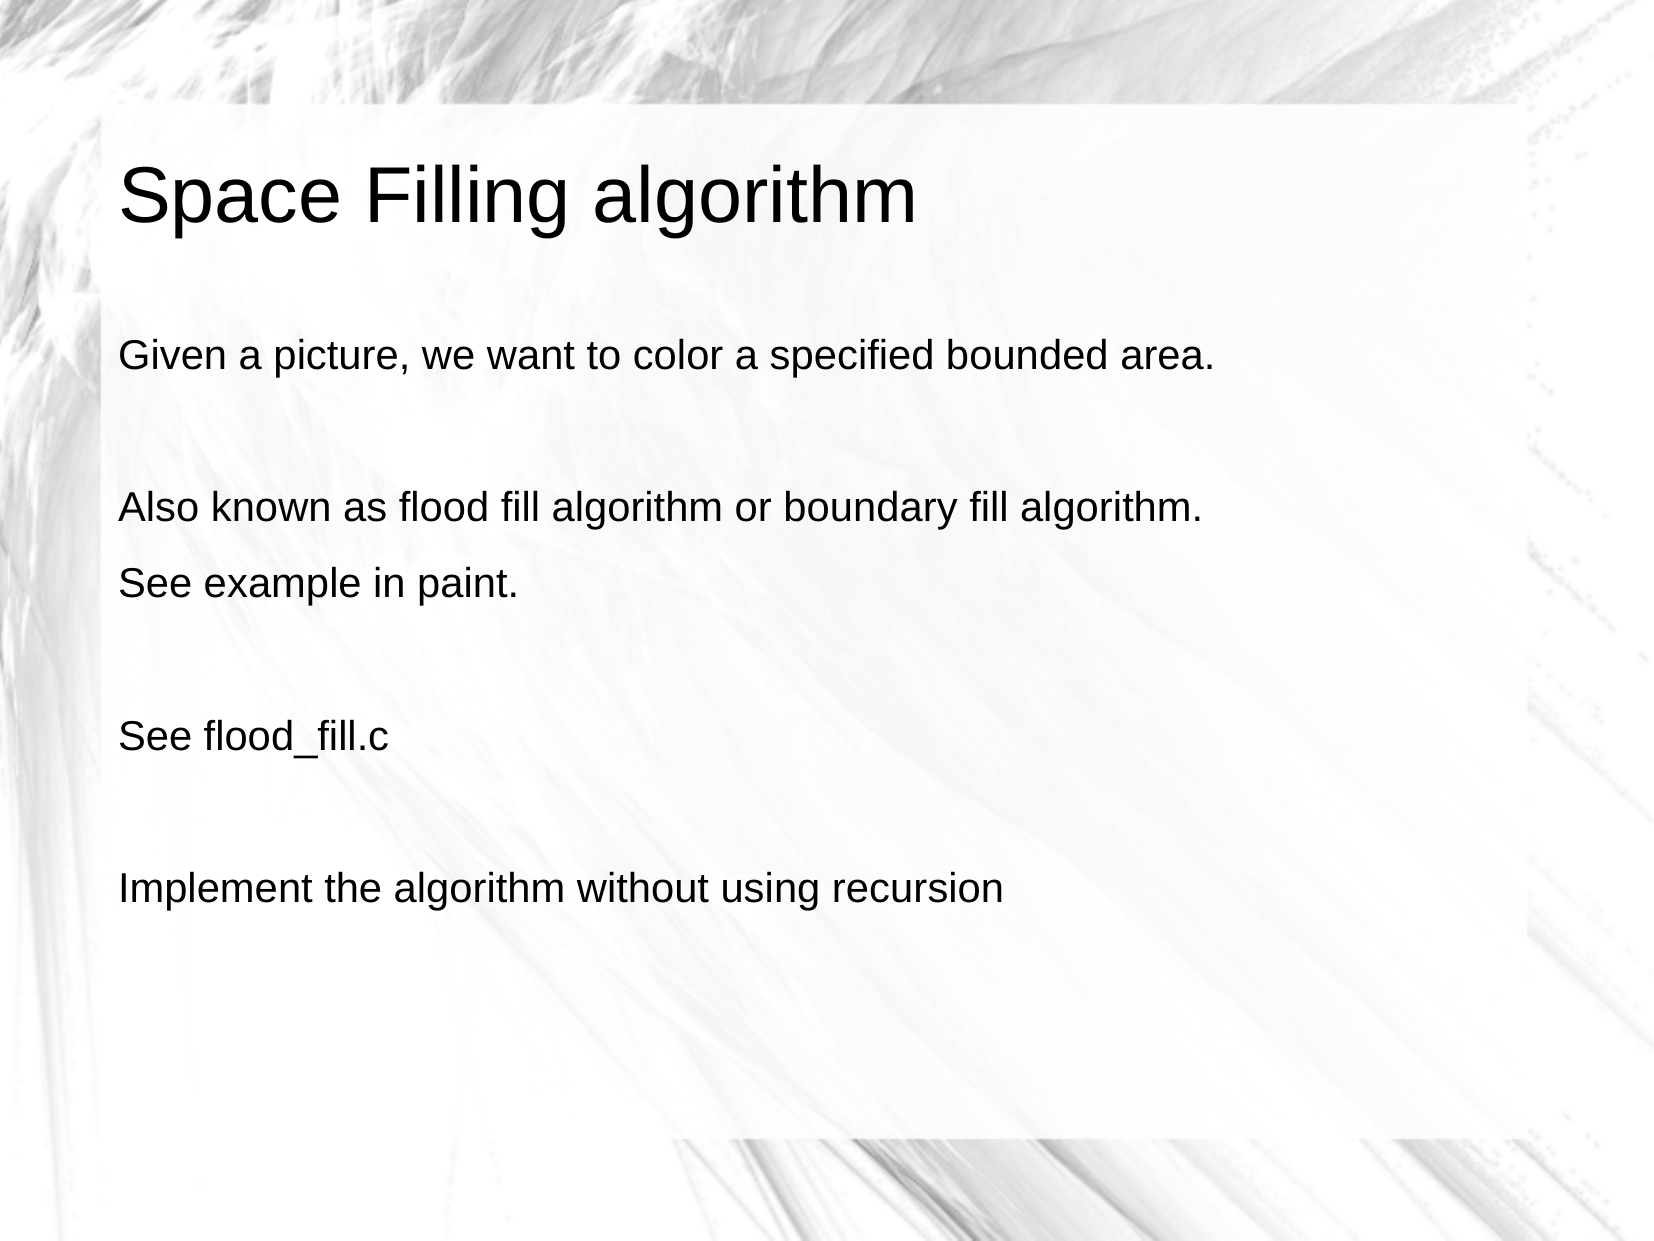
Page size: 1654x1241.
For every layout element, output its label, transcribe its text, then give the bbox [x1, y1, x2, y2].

picture [0, 0, 1654, 1241]
title Space Filling algorithm [118, 93, 1506, 299]
list Given a picture, we want to color a specified bounded area. Also known as flood fill algorithm or boundary fill algorithm. See example in paint. See flood_fill.c Implement the algorithm without using recursion [118, 332, 1571, 1121]
